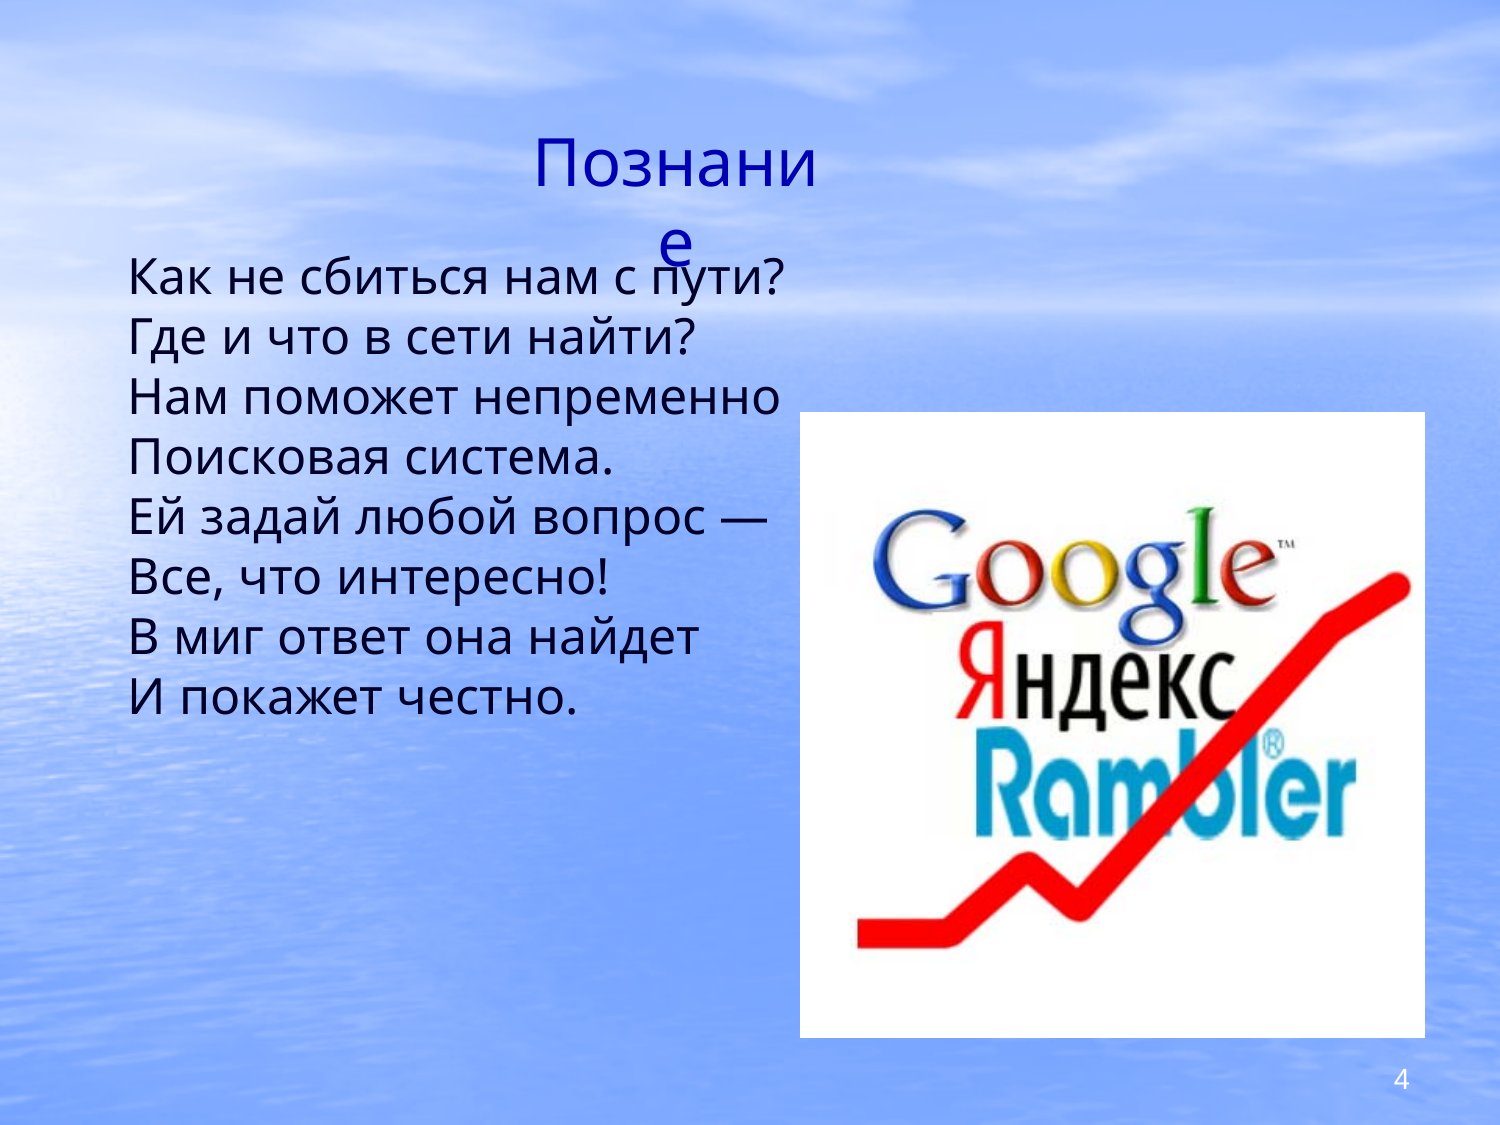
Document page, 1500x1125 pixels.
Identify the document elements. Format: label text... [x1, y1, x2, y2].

picture [799, 412, 1426, 1038]
text_box Познание [512, 112, 840, 237]
slide_number 4 [1074, 1044, 1426, 1103]
text_box Как не сбиться нам с пути? Где и что в сети найти? Нам поможет непременно Поисковая система. Ей задай любой вопрос — Все, что интересно! В миг ответ она найдет И покажет честно. [99, 237, 850, 733]
